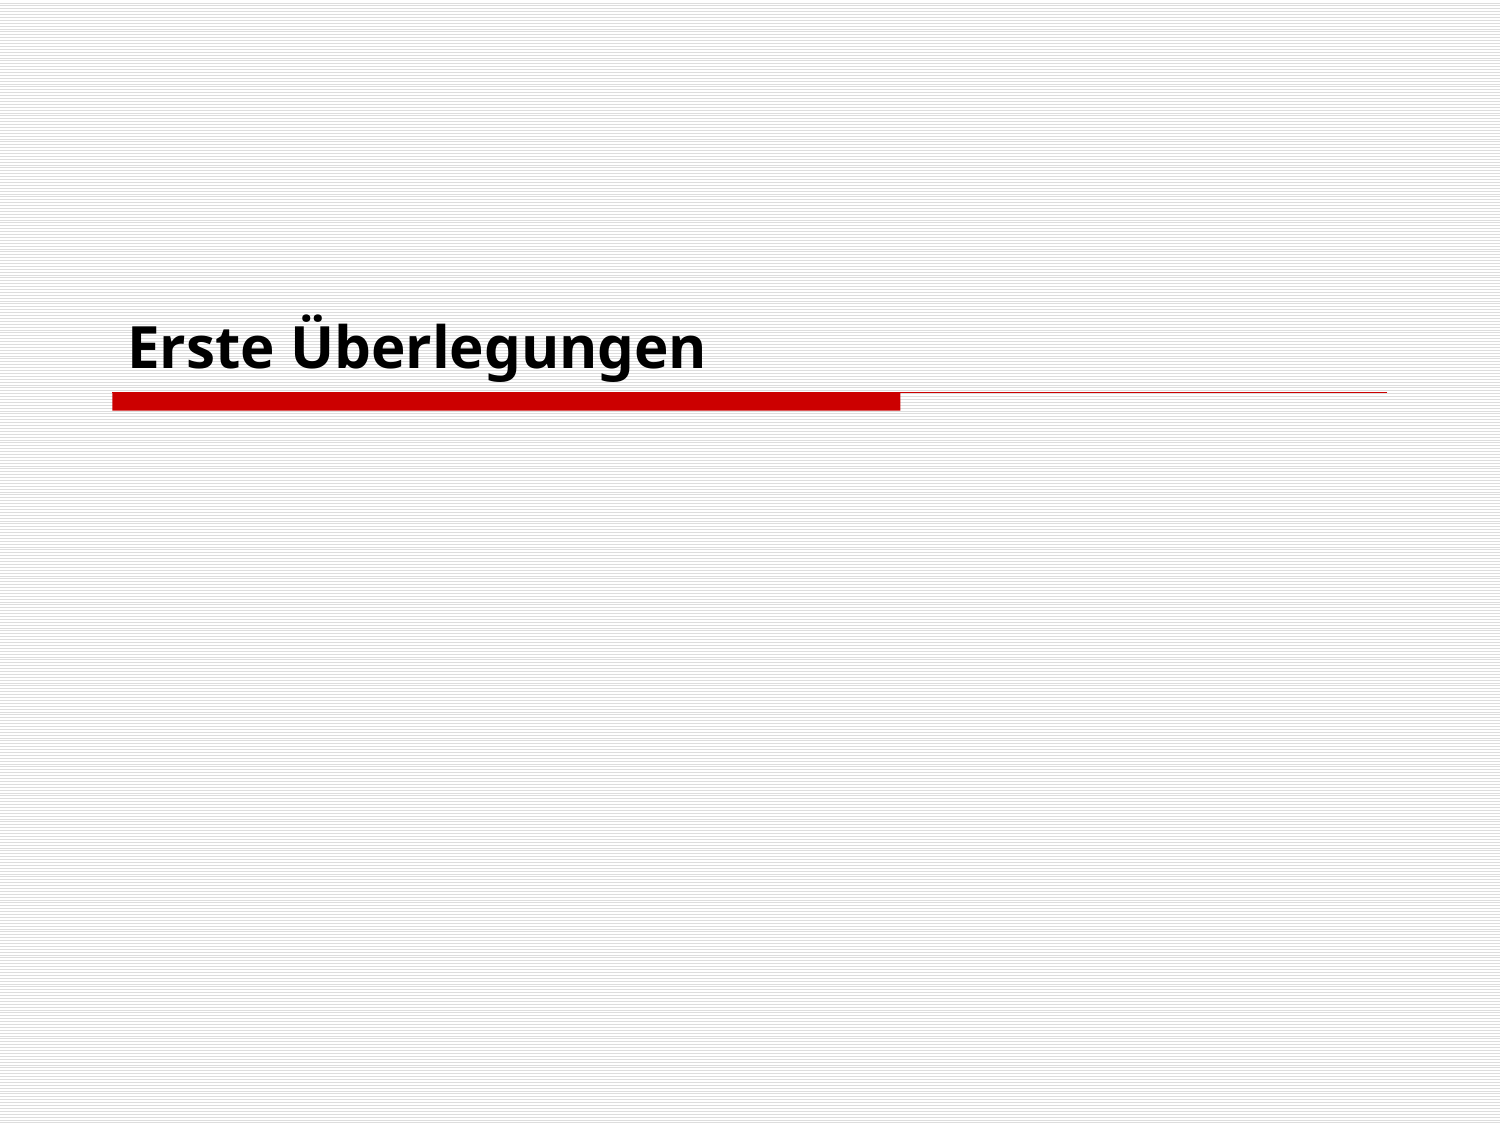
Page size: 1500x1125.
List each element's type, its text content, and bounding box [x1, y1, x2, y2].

title Erste Überlegungen [112, 162, 1388, 388]
footer [512, 1025, 988, 1100]
